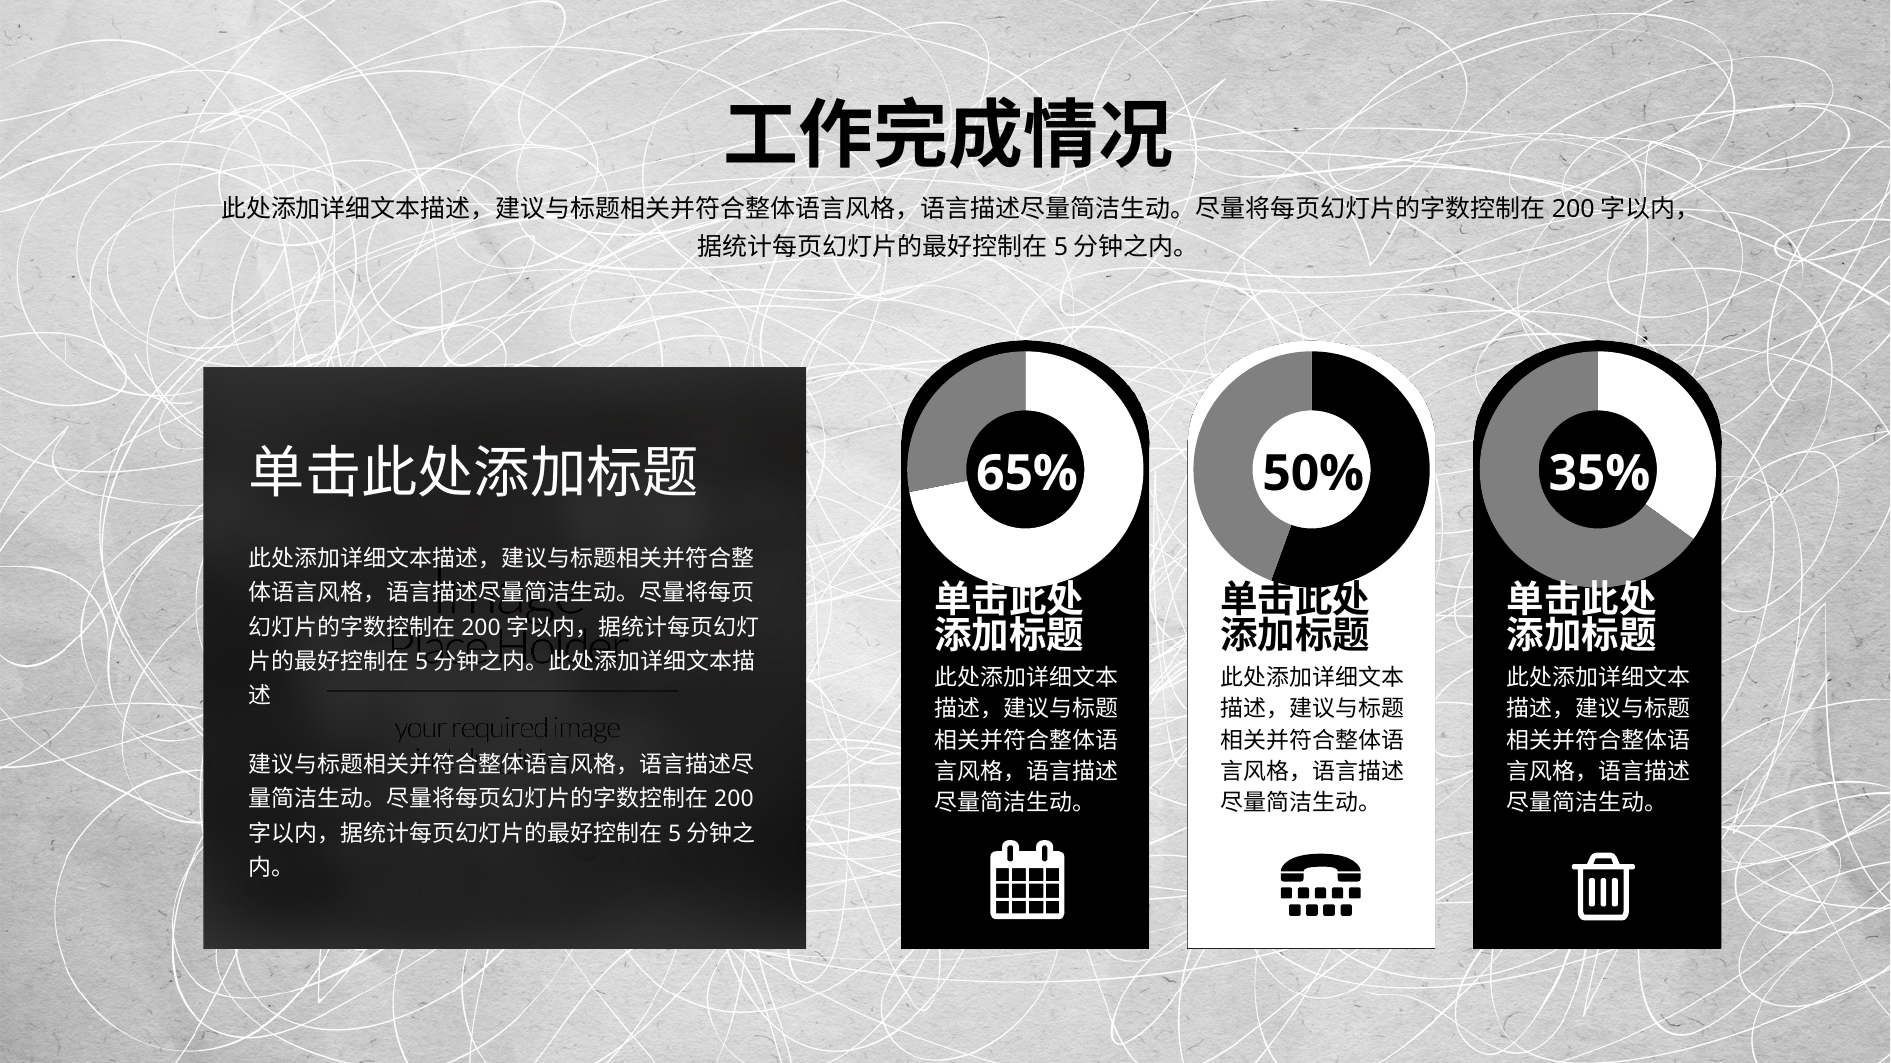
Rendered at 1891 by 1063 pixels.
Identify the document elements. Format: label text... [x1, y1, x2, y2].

text_box [203, 367, 807, 949]
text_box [248, 419, 762, 887]
text_box [1566, 340, 1630, 344]
text_box 工作完成情况 [325, 94, 1571, 185]
text_box [901, 601, 1149, 949]
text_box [933, 593, 1129, 920]
text_box [1280, 340, 1344, 344]
text_box 此处添加详细文本描述，建议与标题相关并符合整体语言风格，语言描述尽量简洁生动。尽量将每页幻灯片的字数控制在200字以内， 据统计每页幻灯片的最好控制在5分钟之内。 [212, 185, 1684, 260]
chart [1463, 346, 1732, 593]
text_box [1187, 601, 1436, 949]
text_box [1473, 601, 1722, 949]
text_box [1506, 593, 1701, 921]
picture [0, 0, 1891, 1063]
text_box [1220, 593, 1415, 917]
chart [891, 346, 1160, 593]
text_box [993, 340, 1058, 344]
chart [1177, 346, 1446, 593]
